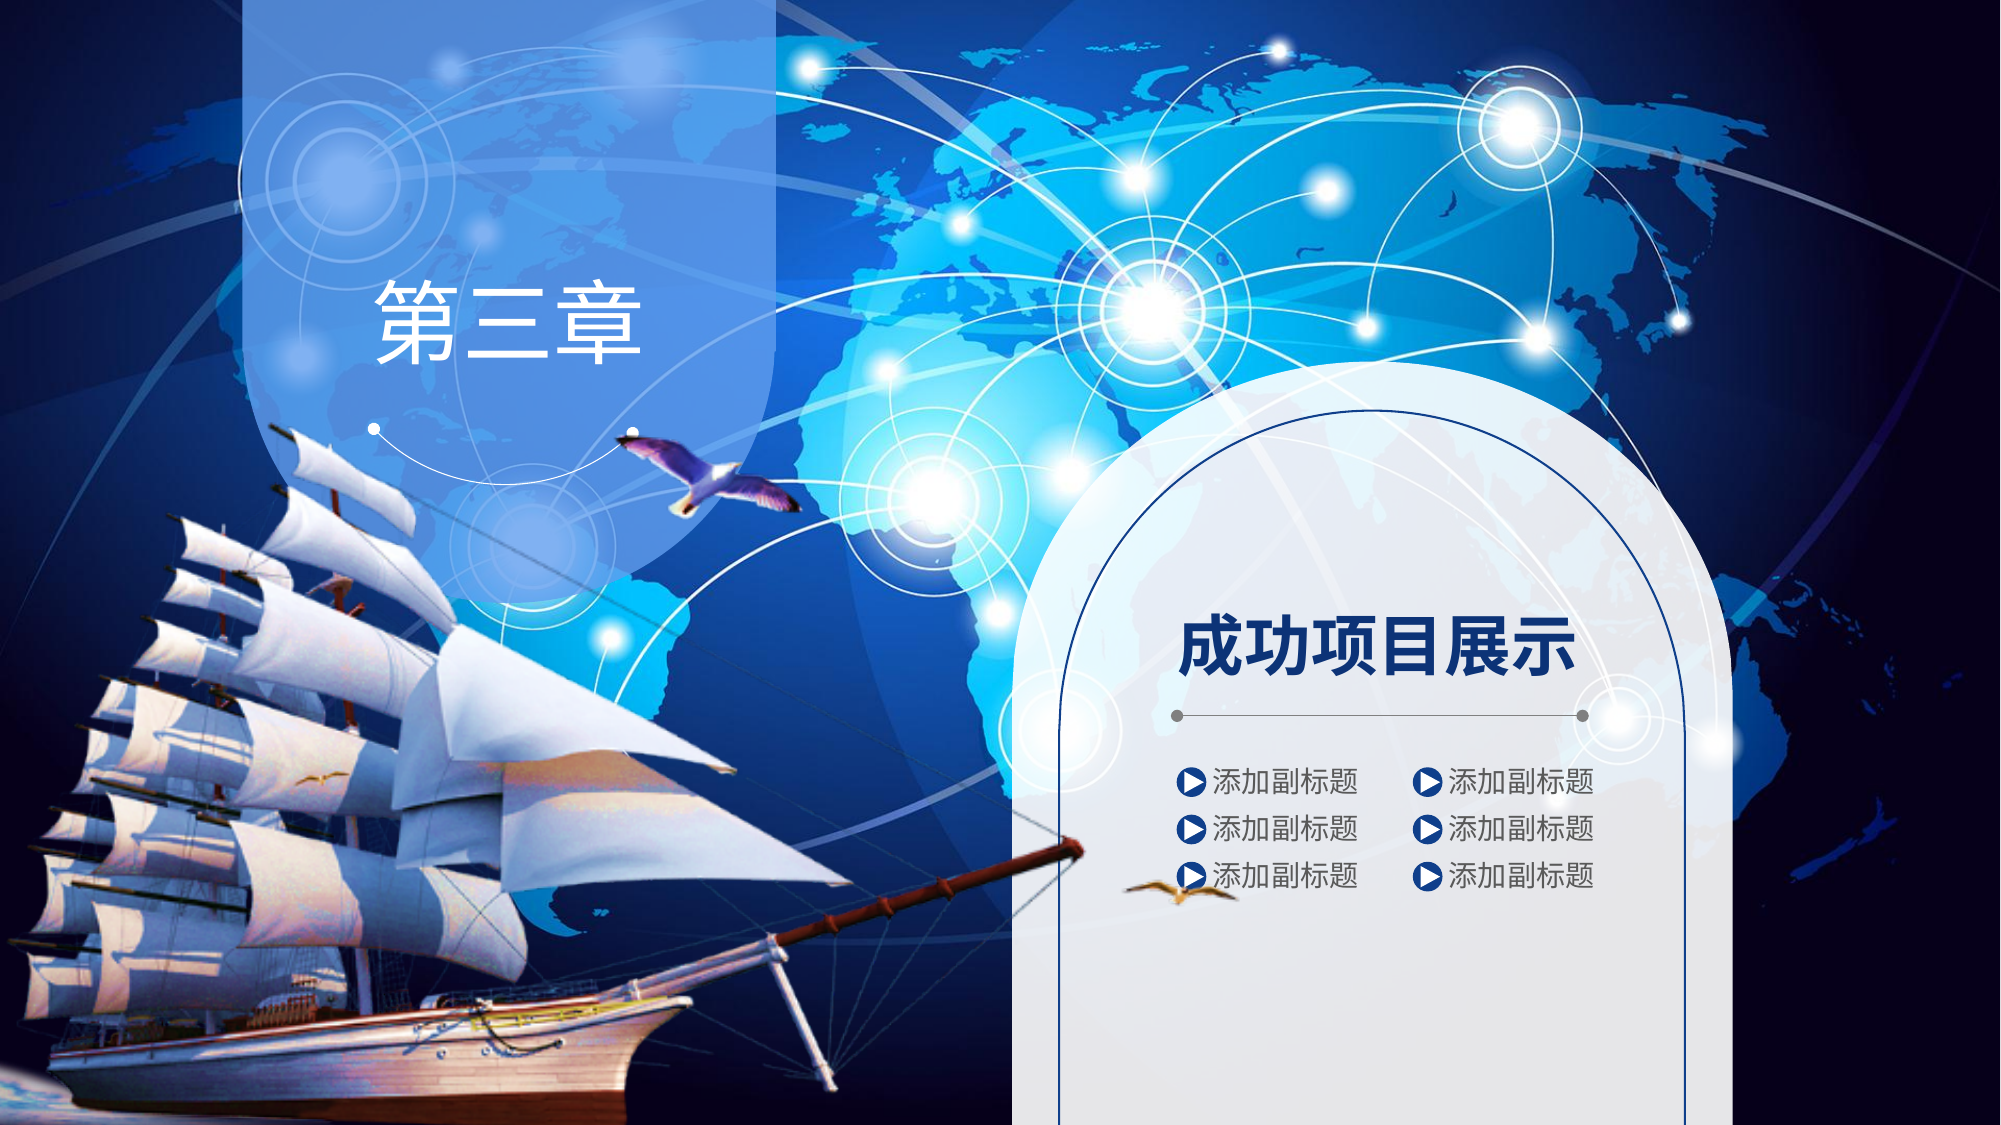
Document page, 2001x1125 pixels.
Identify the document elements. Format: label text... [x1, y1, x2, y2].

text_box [1413, 810, 1650, 846]
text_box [1413, 763, 1650, 799]
text_box [241, 0, 777, 374]
text_box 第三章 [346, 258, 670, 374]
picture [0, 0, 2001, 1125]
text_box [1255, 857, 1413, 893]
text_box [1255, 360, 1734, 1125]
text_box [1255, 409, 1686, 1125]
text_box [1255, 763, 1413, 799]
text_box 成功项目展示 [1255, 605, 1615, 683]
text_box [430, 301, 576, 374]
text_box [1413, 857, 1650, 893]
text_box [1255, 810, 1413, 846]
